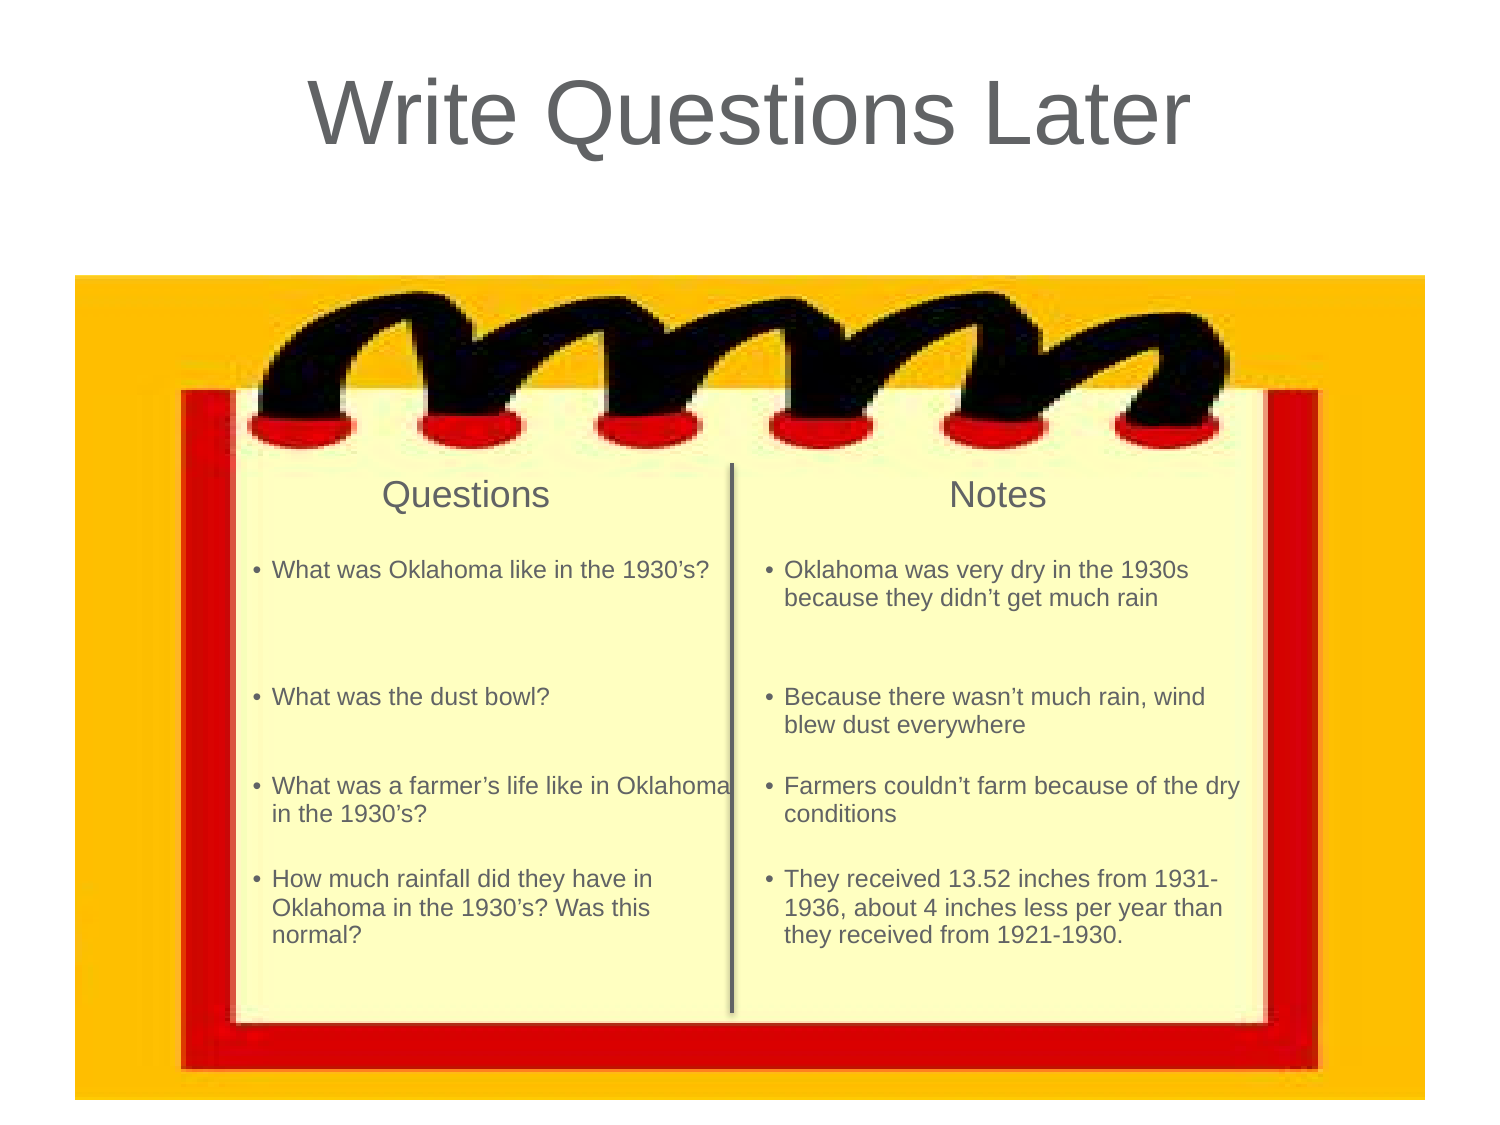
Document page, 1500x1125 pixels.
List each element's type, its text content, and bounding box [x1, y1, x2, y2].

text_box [74, 274, 1426, 1101]
title Write Questions Later [75, 45, 1425, 233]
